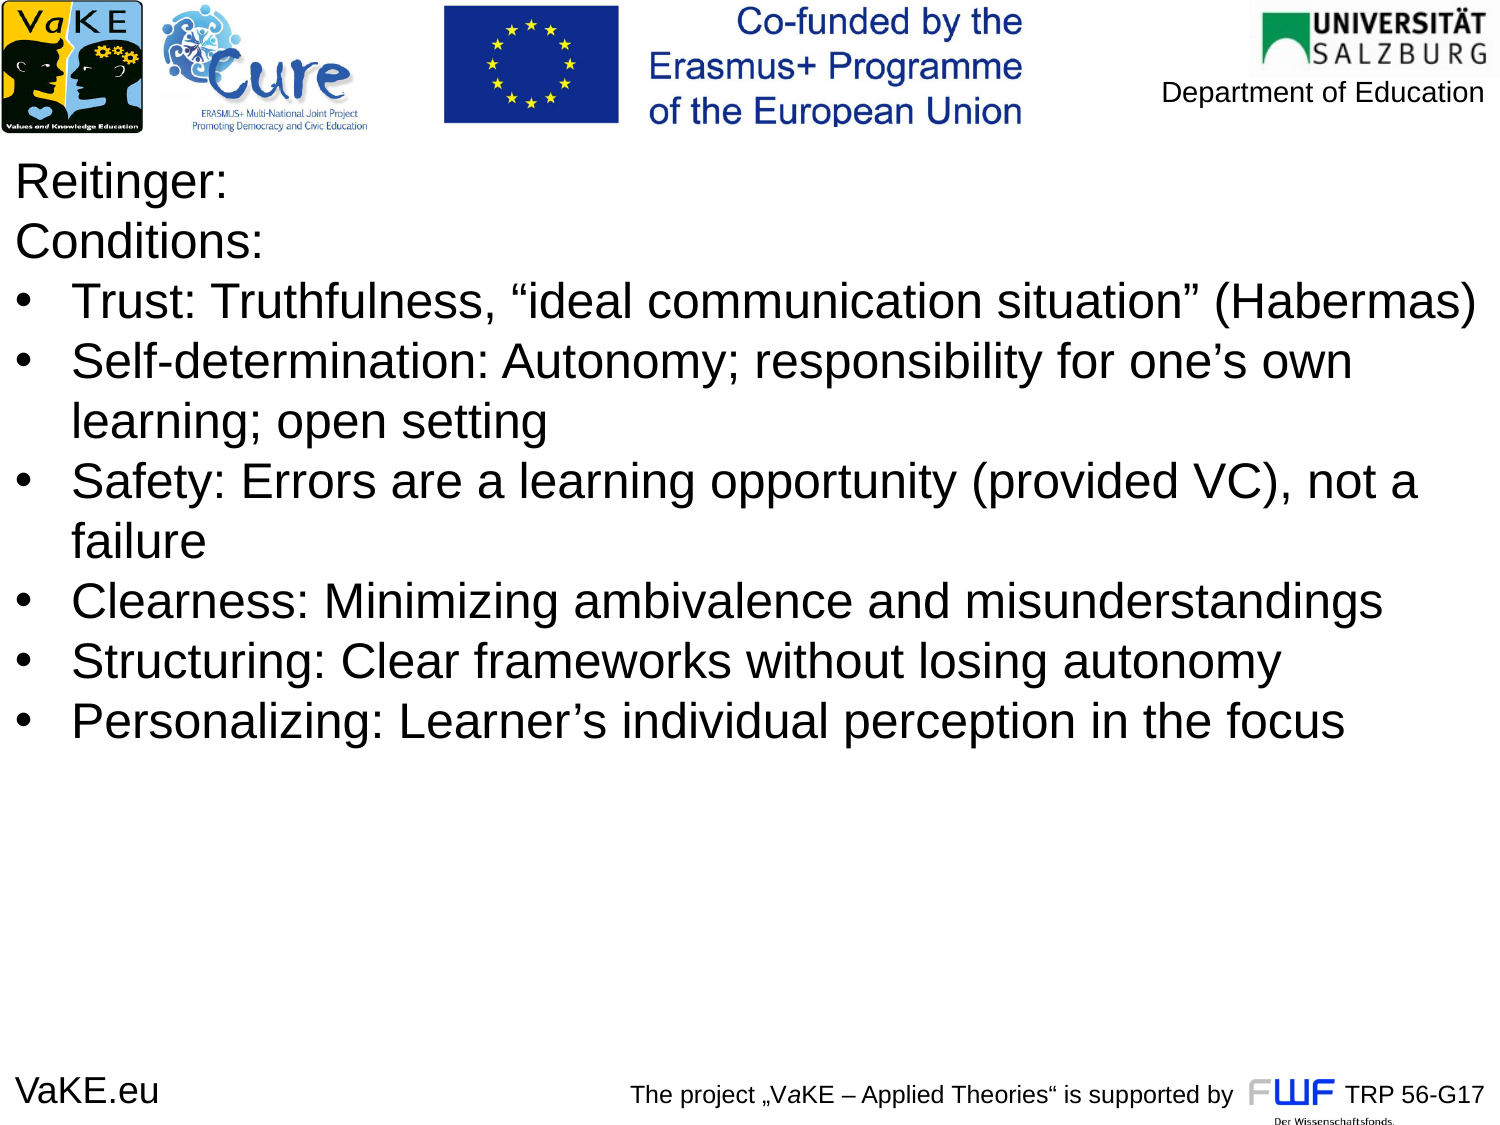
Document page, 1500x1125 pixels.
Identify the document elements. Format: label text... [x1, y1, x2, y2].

picture [0, 0, 145, 135]
text_box Reitinger: Conditions: Trust: Truthfulness, “ideal communication situation” (Habermas) Self-determination: Autonomy; responsibility for one’s own learning; open setting Safety: Errors are a learning opportunity (provided VC), not a failure Clearness: Minimizing ambivalence and misunderstandings Structuring: Clear frameworks without losing autonomy Personalizing: Learner’s individual perception in the focus [0, 141, 1500, 757]
picture [1249, 0, 1500, 78]
picture [1249, 1079, 1394, 1125]
